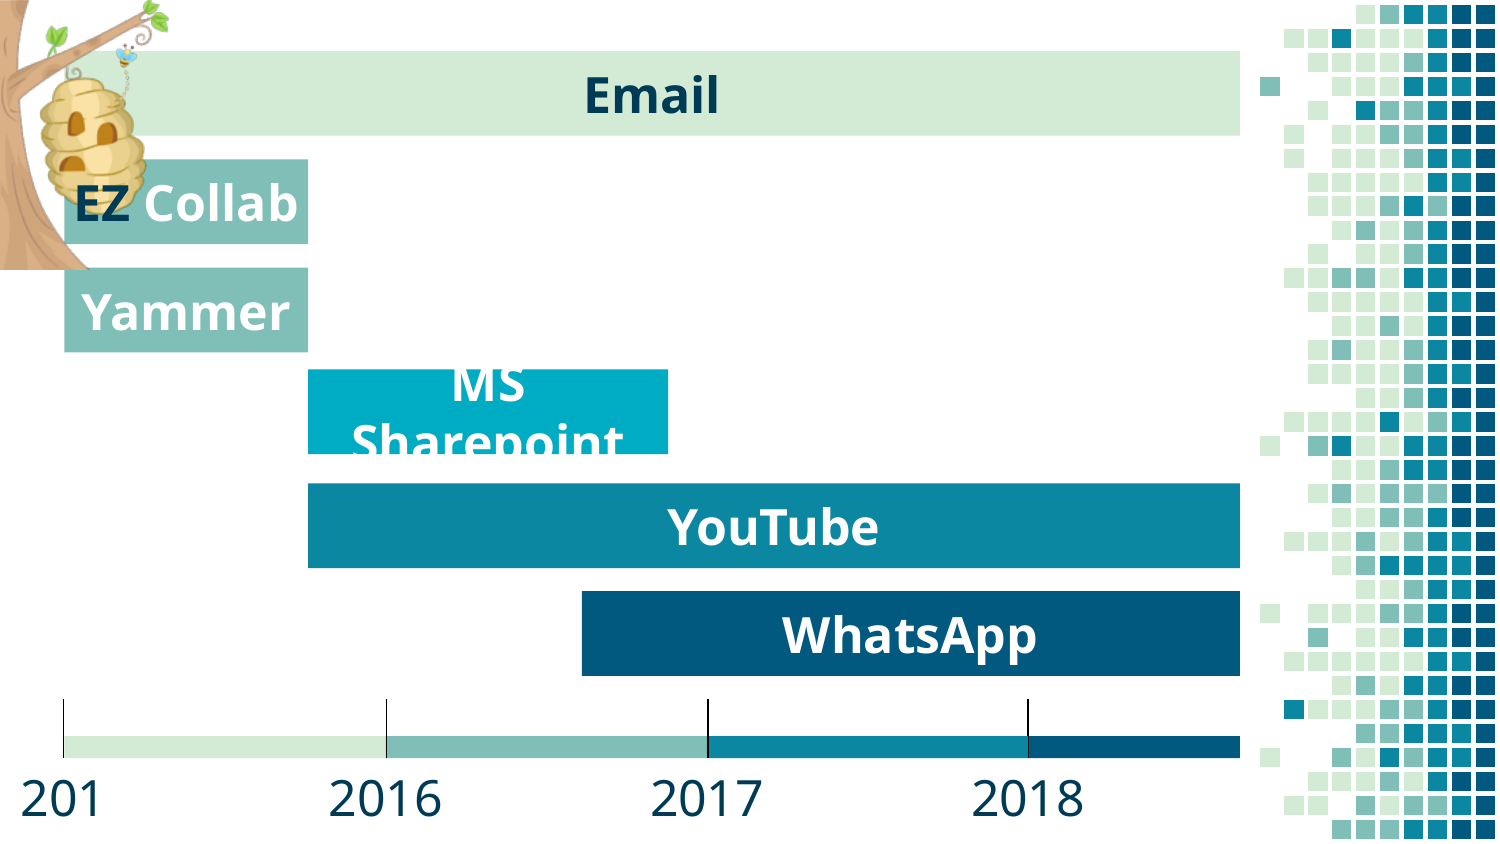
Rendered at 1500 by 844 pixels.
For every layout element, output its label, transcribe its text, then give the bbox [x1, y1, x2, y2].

text_box 2016 [308, 742, 464, 804]
text_box WhatsApp [581, 591, 1240, 676]
text_box EZ Collab [173, 153, 367, 250]
picture [0, 0, 169, 270]
text_box [1032, 736, 1240, 759]
text_box 2015 [0, 742, 135, 804]
text_box Email [173, 50, 1240, 136]
text_box 2018 [950, 742, 1106, 804]
text_box YouTube [308, 483, 1240, 569]
text_box [712, 736, 1023, 759]
text_box [391, 736, 703, 759]
text_box 2017 [623, 742, 790, 804]
text_box MS Sharepoint [308, 369, 669, 455]
text_box Yammer [64, 267, 309, 353]
text_box [68, 736, 382, 759]
